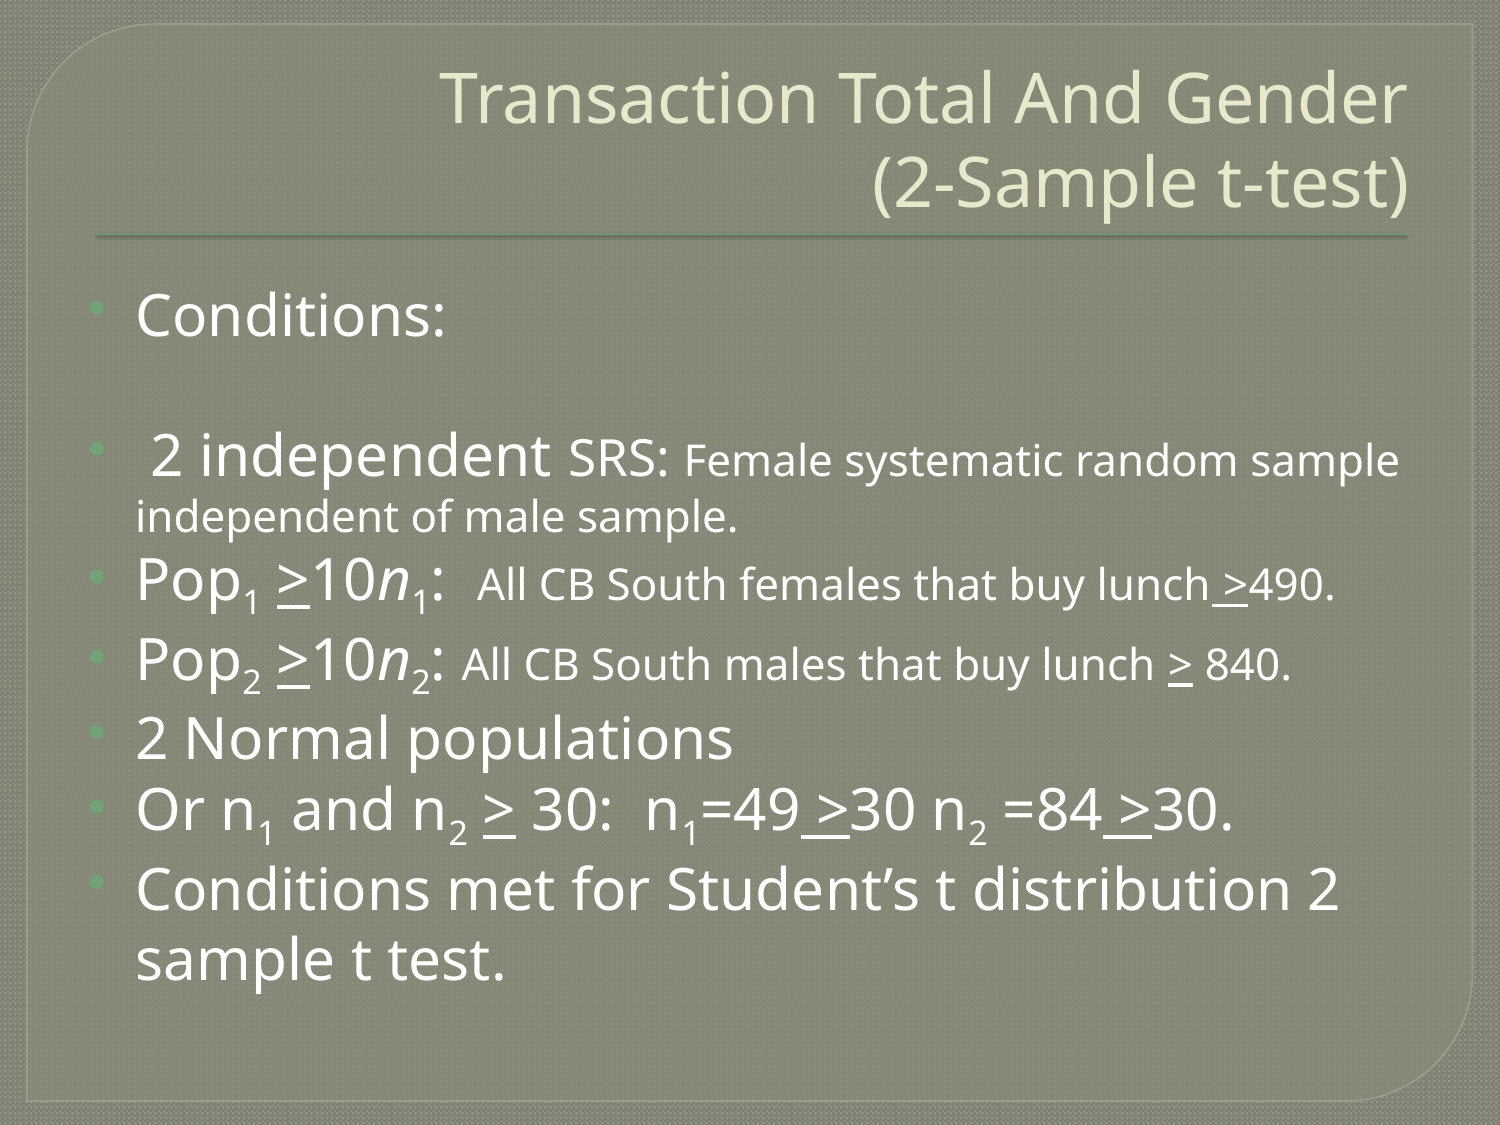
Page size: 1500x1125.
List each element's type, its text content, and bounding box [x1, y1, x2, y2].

title Transaction Total And Gender (2-Sample t-test) [75, 41, 1425, 230]
list Conditions: 2 independent SRS: Female systematic random sample independent of male sample. Pop1 >10n1: All CB South females that buy lunch >490. Pop2 >10n2: All CB South males that buy lunch > 840. 2 Normal populations Or n1 and n2 > 30: n1=49 >30 n2 =84 >30. Conditions met for Student’s t distribution 2 sample t test. [75, 270, 1425, 1013]
